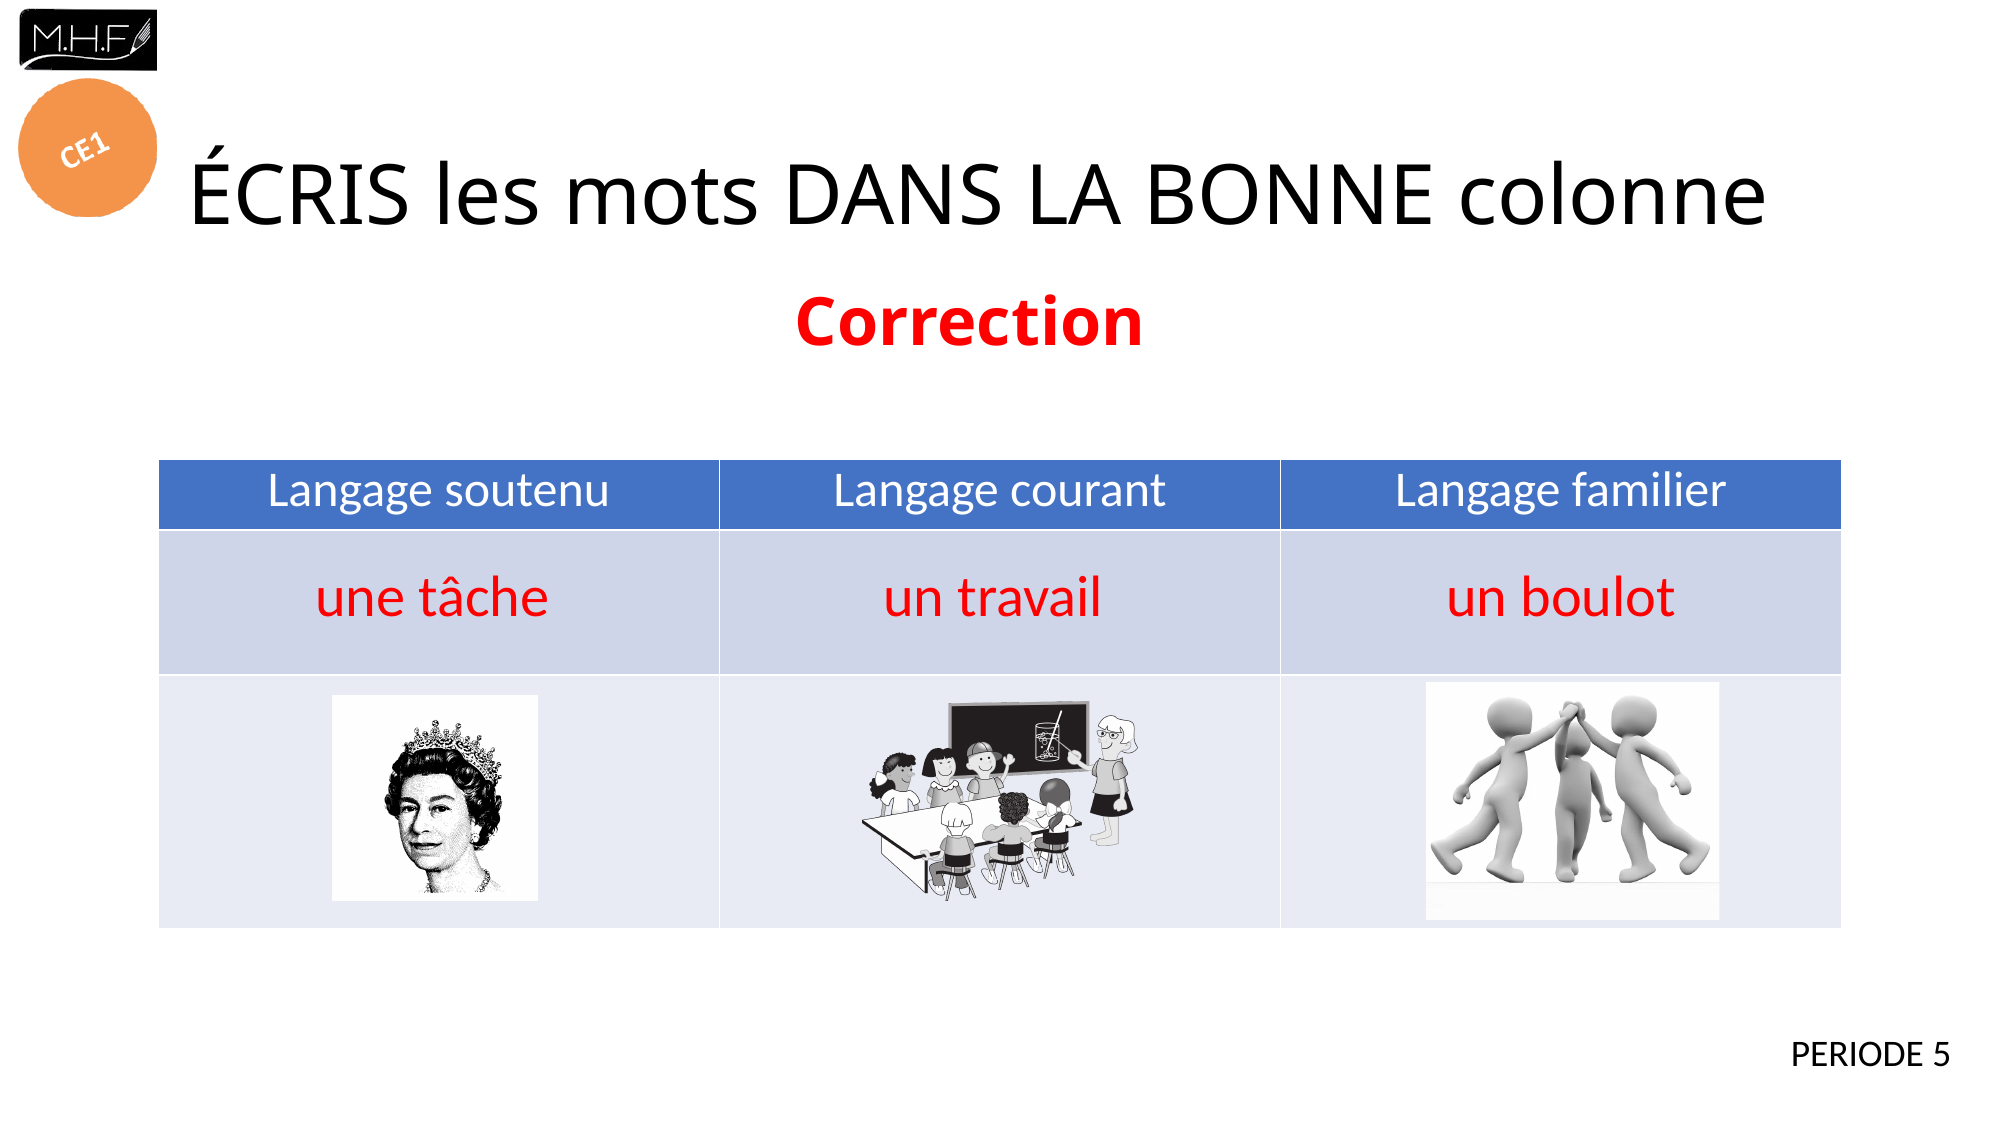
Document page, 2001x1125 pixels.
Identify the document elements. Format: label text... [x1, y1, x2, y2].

table_cell un travail [720, 531, 1280, 674]
text_box PERIODE 5 [1362, 1021, 1967, 1082]
picture [332, 695, 538, 901]
table_header Langage familier [1281, 460, 1841, 529]
picture [16, 7, 157, 74]
table_cell un boulot [1281, 531, 1841, 674]
table_header Langage courant [720, 460, 1280, 529]
table_cell une tâche [159, 531, 719, 674]
picture [1425, 682, 1720, 920]
picture [862, 701, 1138, 901]
table_header Langage soutenu [159, 460, 719, 529]
table_cell [720, 676, 1280, 928]
title ÉCRIS les mots DANS LA BONNE colonne Correction [158, 99, 1800, 413]
table_cell [1281, 676, 1841, 928]
picture [18, 78, 157, 218]
table_cell [159, 676, 719, 928]
